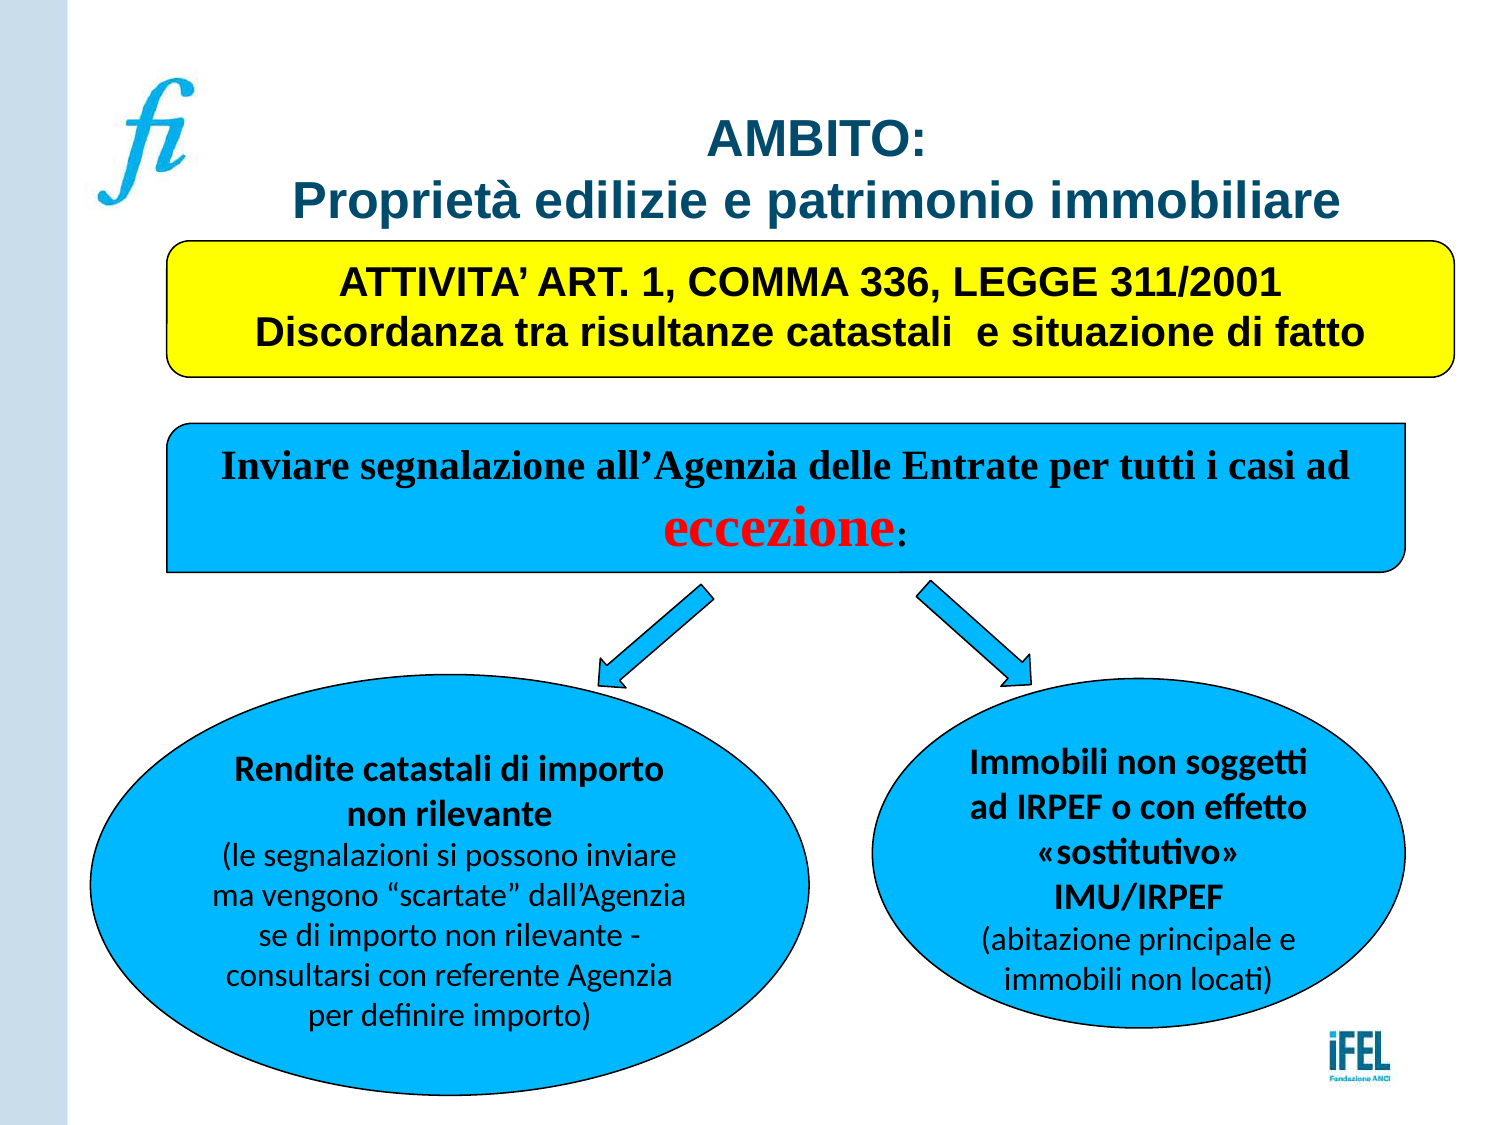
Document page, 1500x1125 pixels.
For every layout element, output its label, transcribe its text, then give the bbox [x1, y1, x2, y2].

text_box Rendite catastali di importo non rilevante (le segnalazioni si possono inviare ma vengono “scartate” dall’Agenzia se di importo non rilevante - consultarsi con referente Agenzia per definire importo) [90, 674, 810, 1096]
text_box [598, 584, 714, 688]
picture [0, 0, 1500, 1125]
text_box ATTIVITA’ ART. 1, COMMA 336, LEGGE 311/2001 Discordanza tra risultanze catastali e situazione di fatto [166, 240, 1455, 378]
text_box Inviare segnalazione all’Agenzia delle Entrate per tutti i casi ad eccezione: [166, 423, 1406, 573]
text_box [916, 580, 1032, 687]
text_box AMBITO: Proprietà edilizie e patrimonio immobiliare [229, 97, 1406, 241]
text_box Immobili non soggetti ad IRPEF o con effetto «sostitutivo» IMU/IRPEF (abitazione principale e immobili non locati) [872, 678, 1406, 1028]
